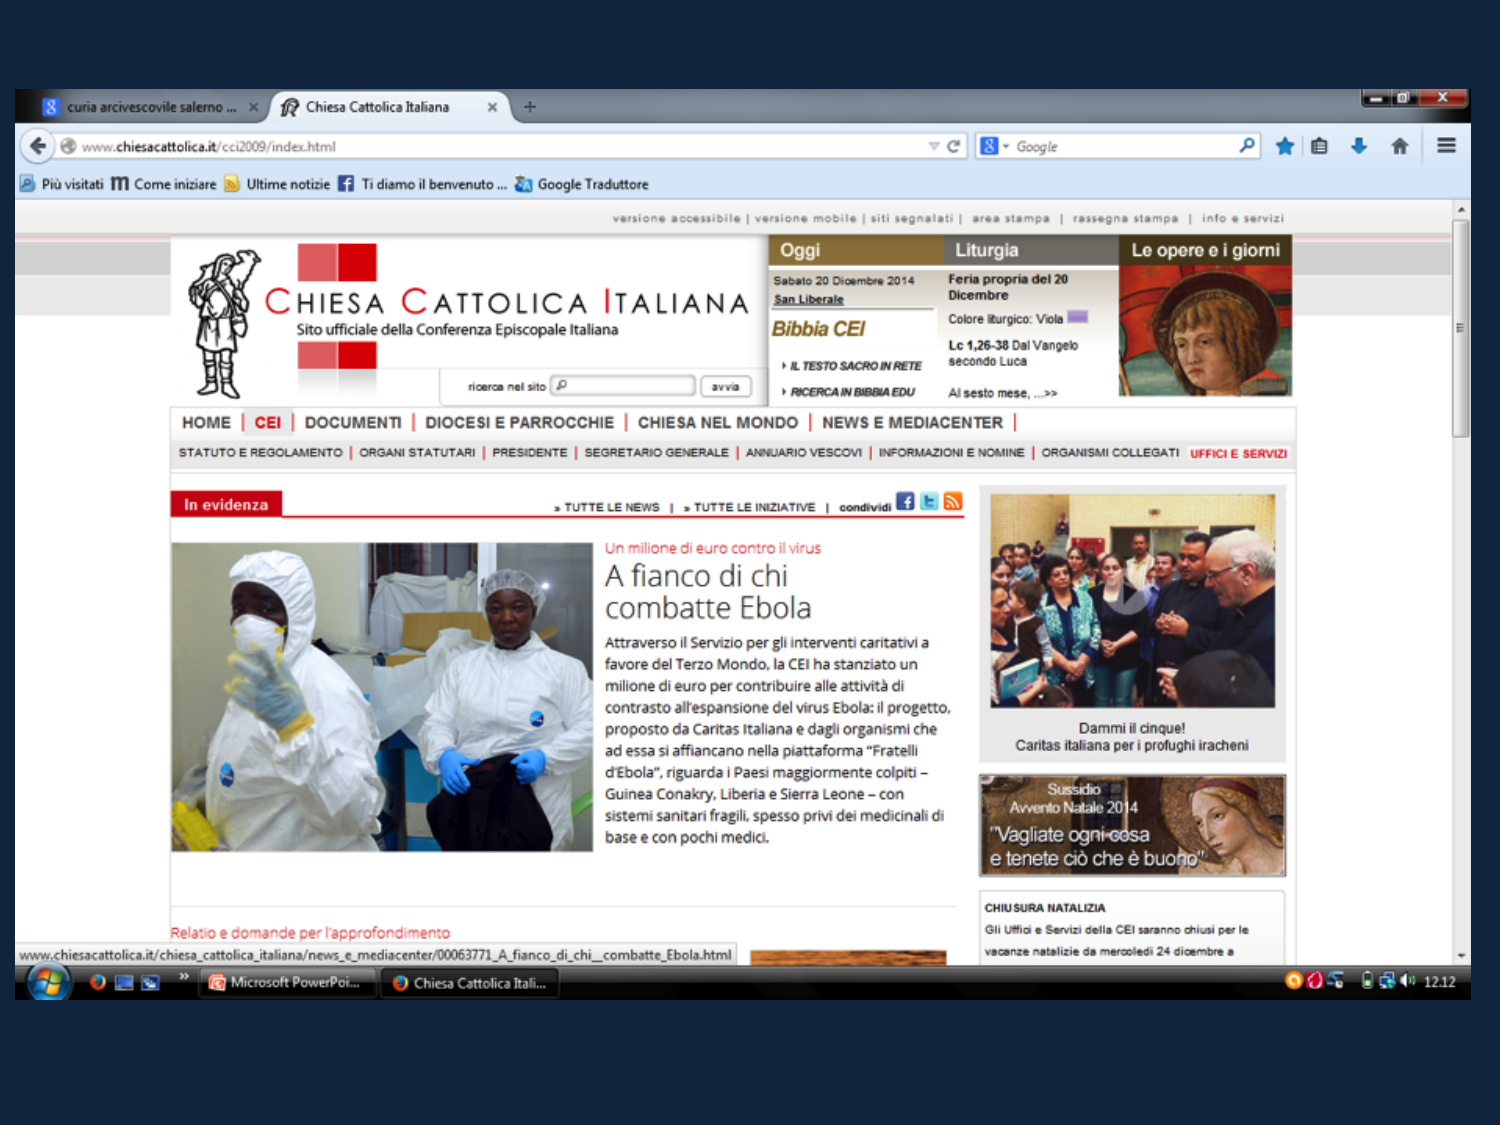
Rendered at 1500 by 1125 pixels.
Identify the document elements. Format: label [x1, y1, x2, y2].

picture [15, 89, 1471, 1000]
